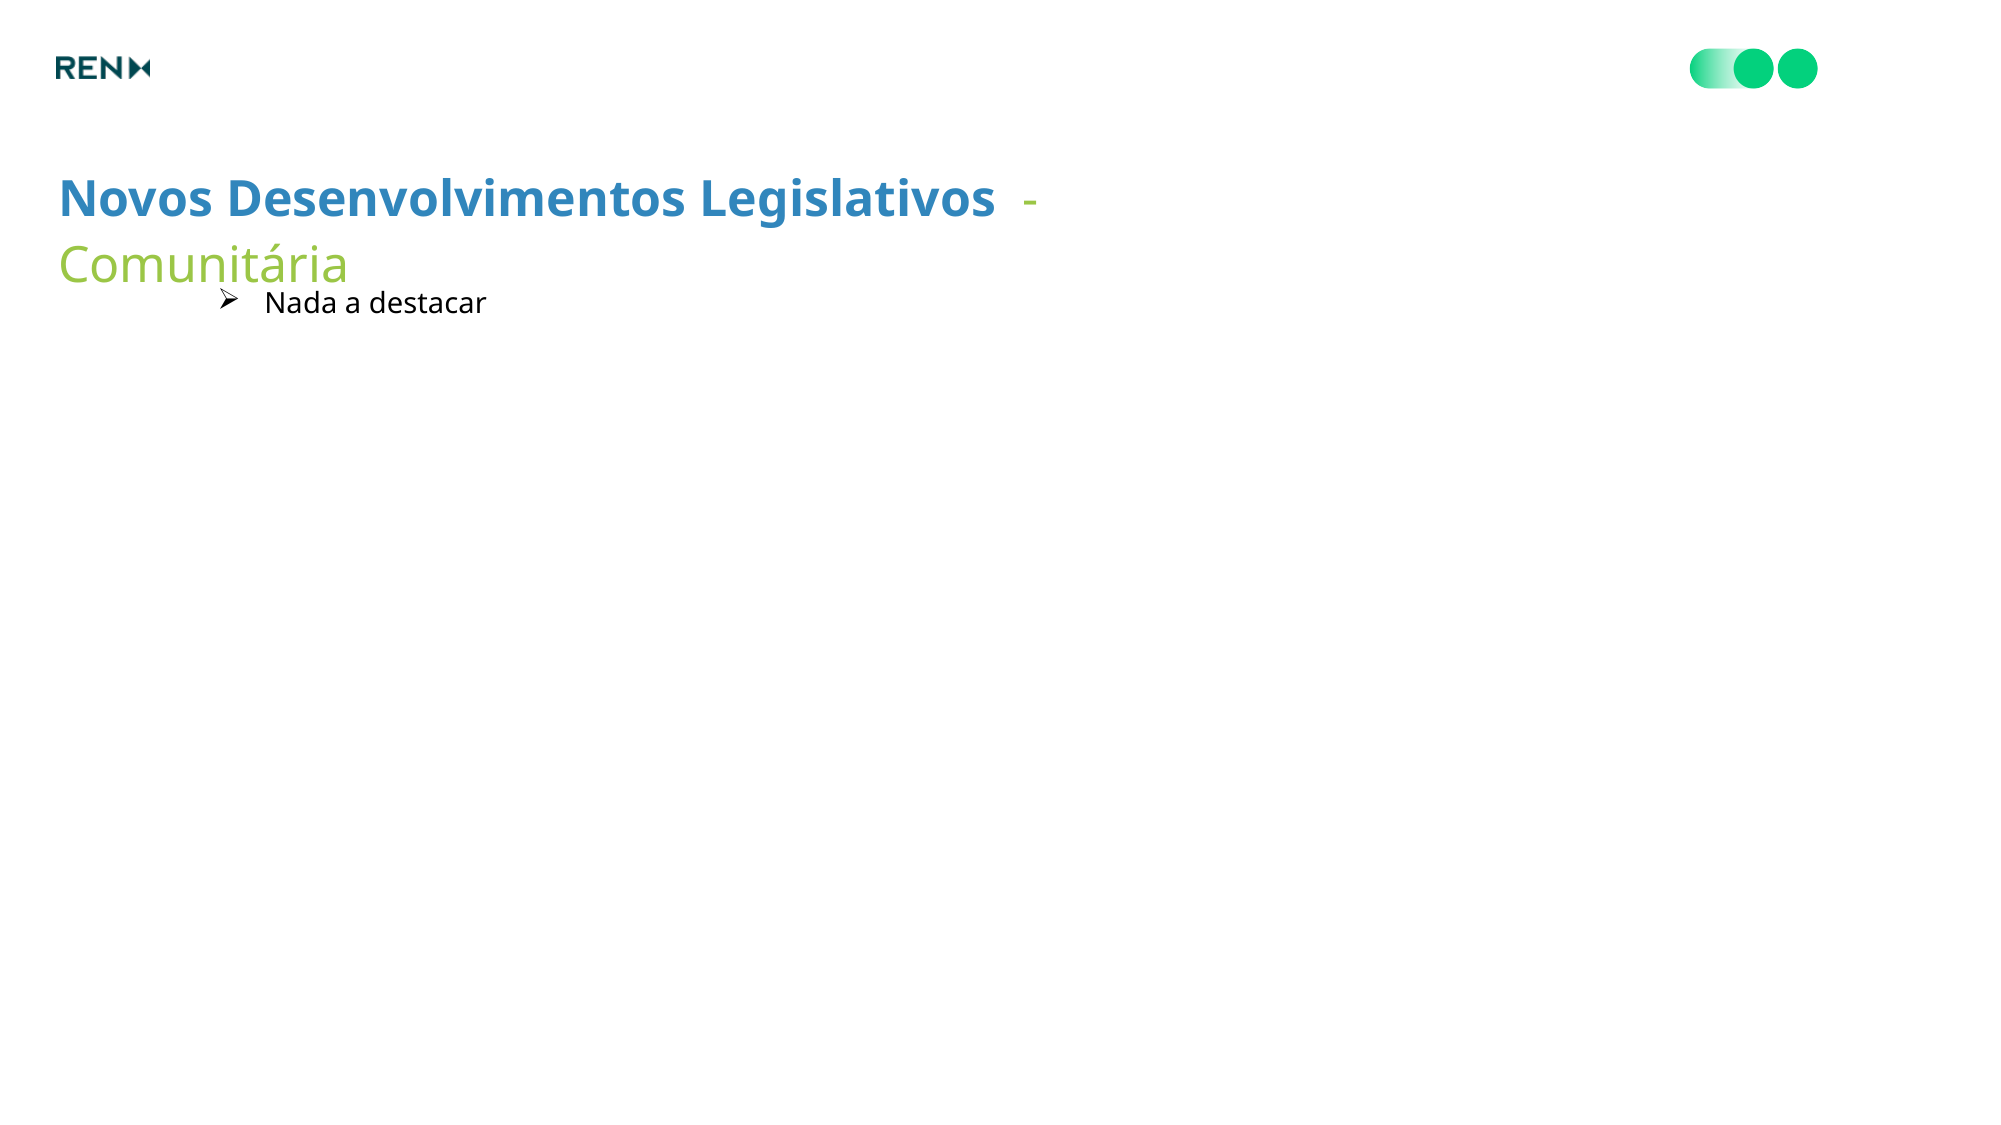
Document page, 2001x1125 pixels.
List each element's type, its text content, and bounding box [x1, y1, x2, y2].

text_box Novos Desenvolvimentos Legislativos - Comunitária [43, 153, 1317, 301]
text_box Nada a destacar [144, 259, 1545, 405]
picture [1677, 35, 1825, 92]
